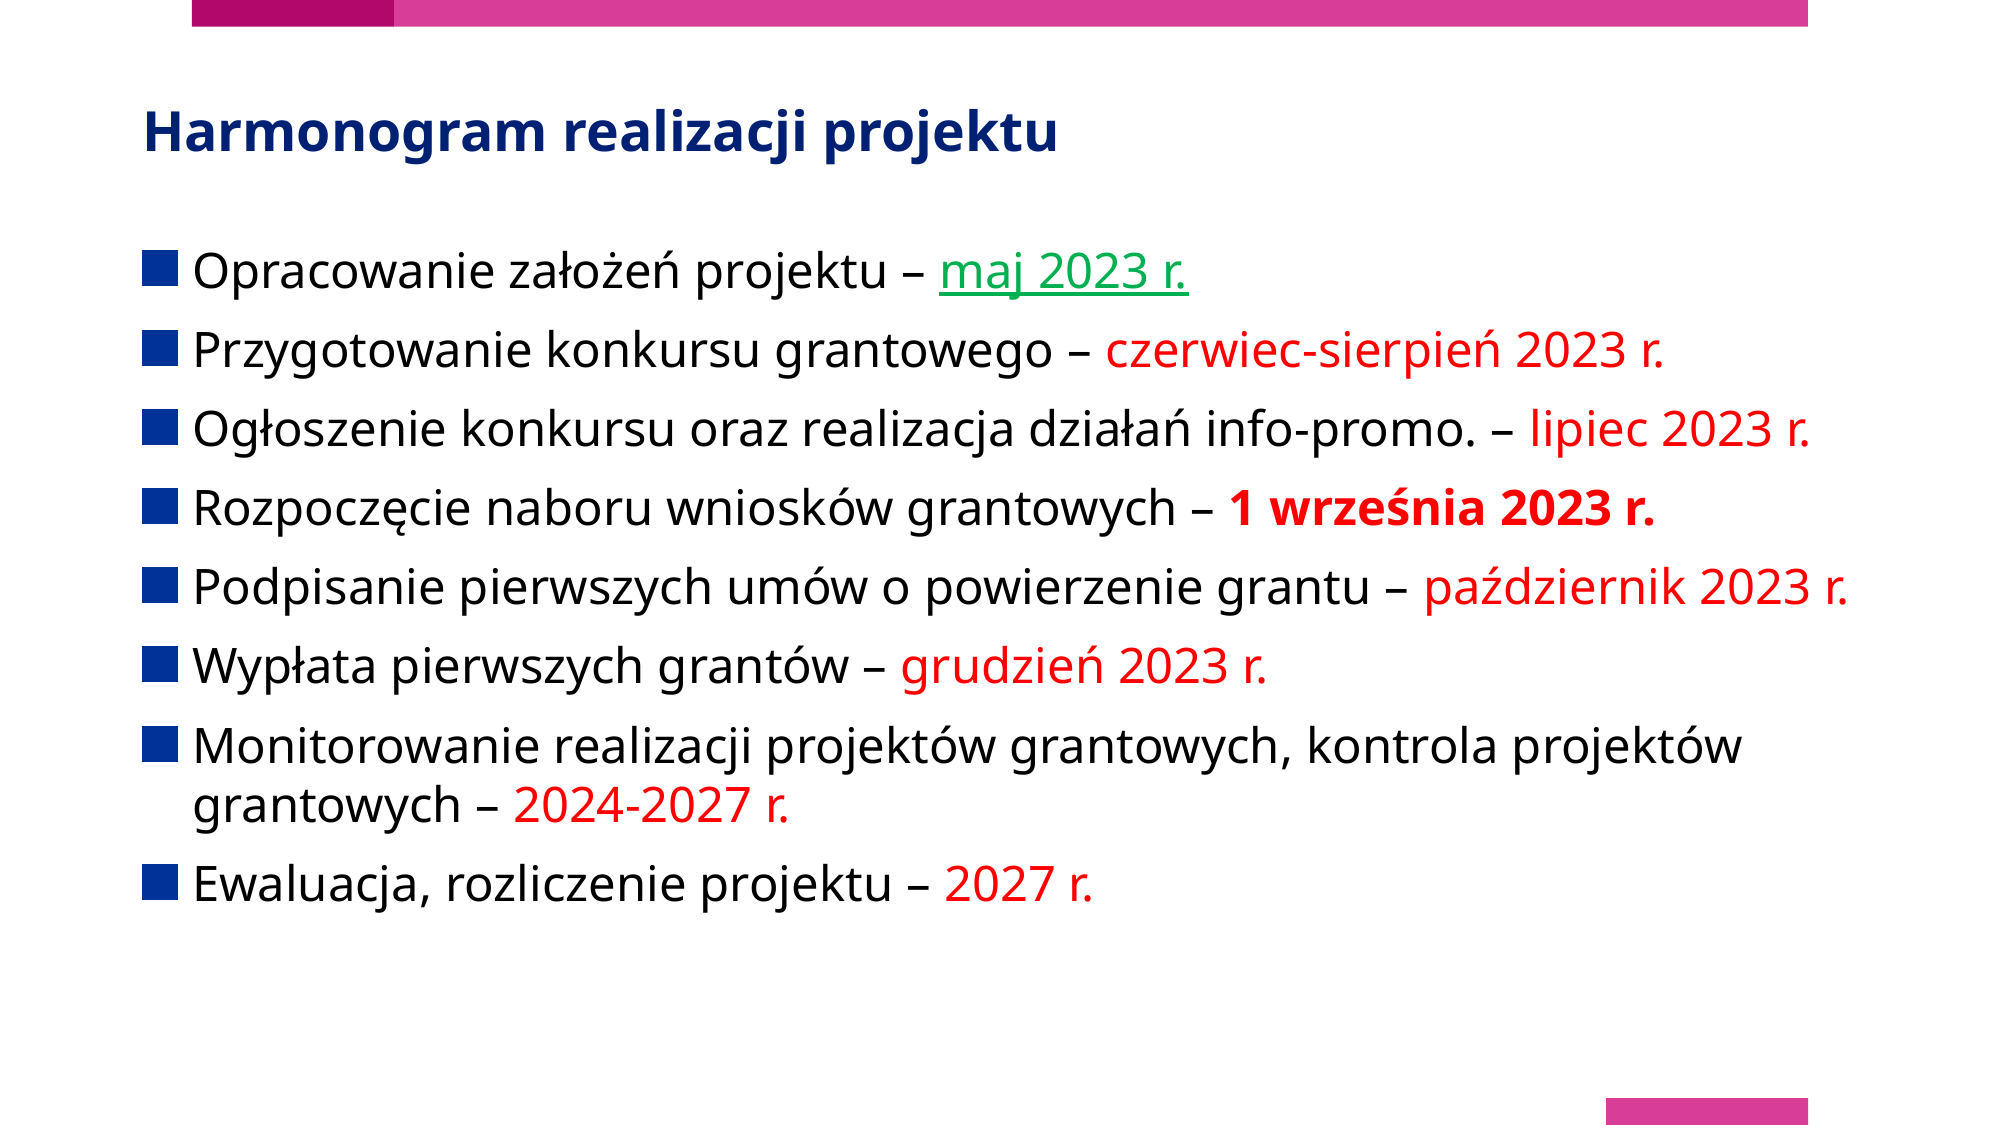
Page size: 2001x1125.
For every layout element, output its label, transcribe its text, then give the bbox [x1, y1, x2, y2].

picture [142, 488, 178, 524]
list Opracowanie założeń projektu – maj 2023 r. Przygotowanie konkursu grantowego – czerwiec-sierpień 2023 r. Ogłoszenie konkursu oraz realizacja działań info-promo. – lipiec 2023 r. Rozpoczęcie naboru wniosków grantowych – 1 września 2023 r. Podpisanie pierwszych umów o powierzenie grantu – październik 2023 r. Wypłata pierwszych grantów – grudzień 2023 r. Monitorowanie realizacji projektów grantowych, kontrola projektów grantowych – 2024-2027 r. Ewaluacja, rozliczenie projektu – 2027 r. [142, 239, 1852, 936]
picture [142, 864, 178, 900]
picture [142, 330, 178, 366]
title Harmonogram realizacji projektu [142, 97, 1083, 239]
picture [142, 646, 178, 682]
picture [142, 250, 178, 286]
picture [142, 409, 178, 445]
picture [142, 567, 178, 603]
picture [142, 726, 178, 762]
